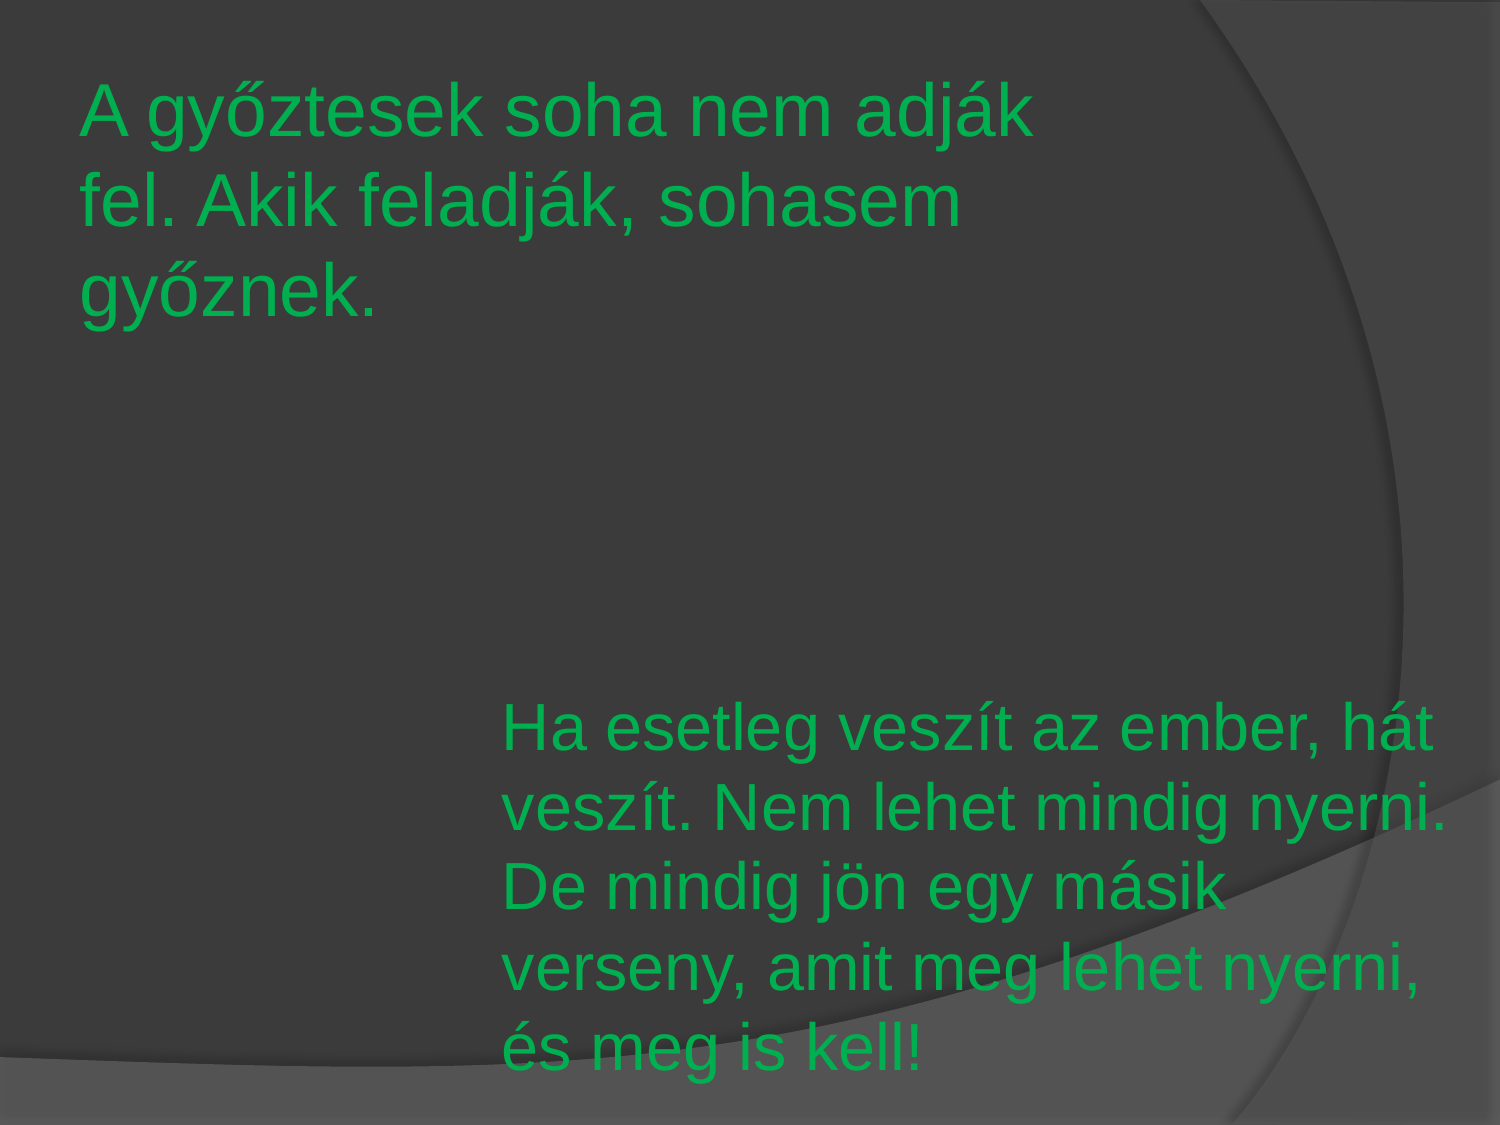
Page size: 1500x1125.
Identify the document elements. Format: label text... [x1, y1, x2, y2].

text_box Ha esetleg veszít az ember, hát veszít. Nem lehet mindig nyerni. De mindig jön egy másik verseny, amit meg lehet nyerni, és meg is kell! [487, 586, 1500, 1091]
text_box A győztesek soha nem adják fel. Akik feladják, sohasem győznek. [64, 54, 1102, 340]
